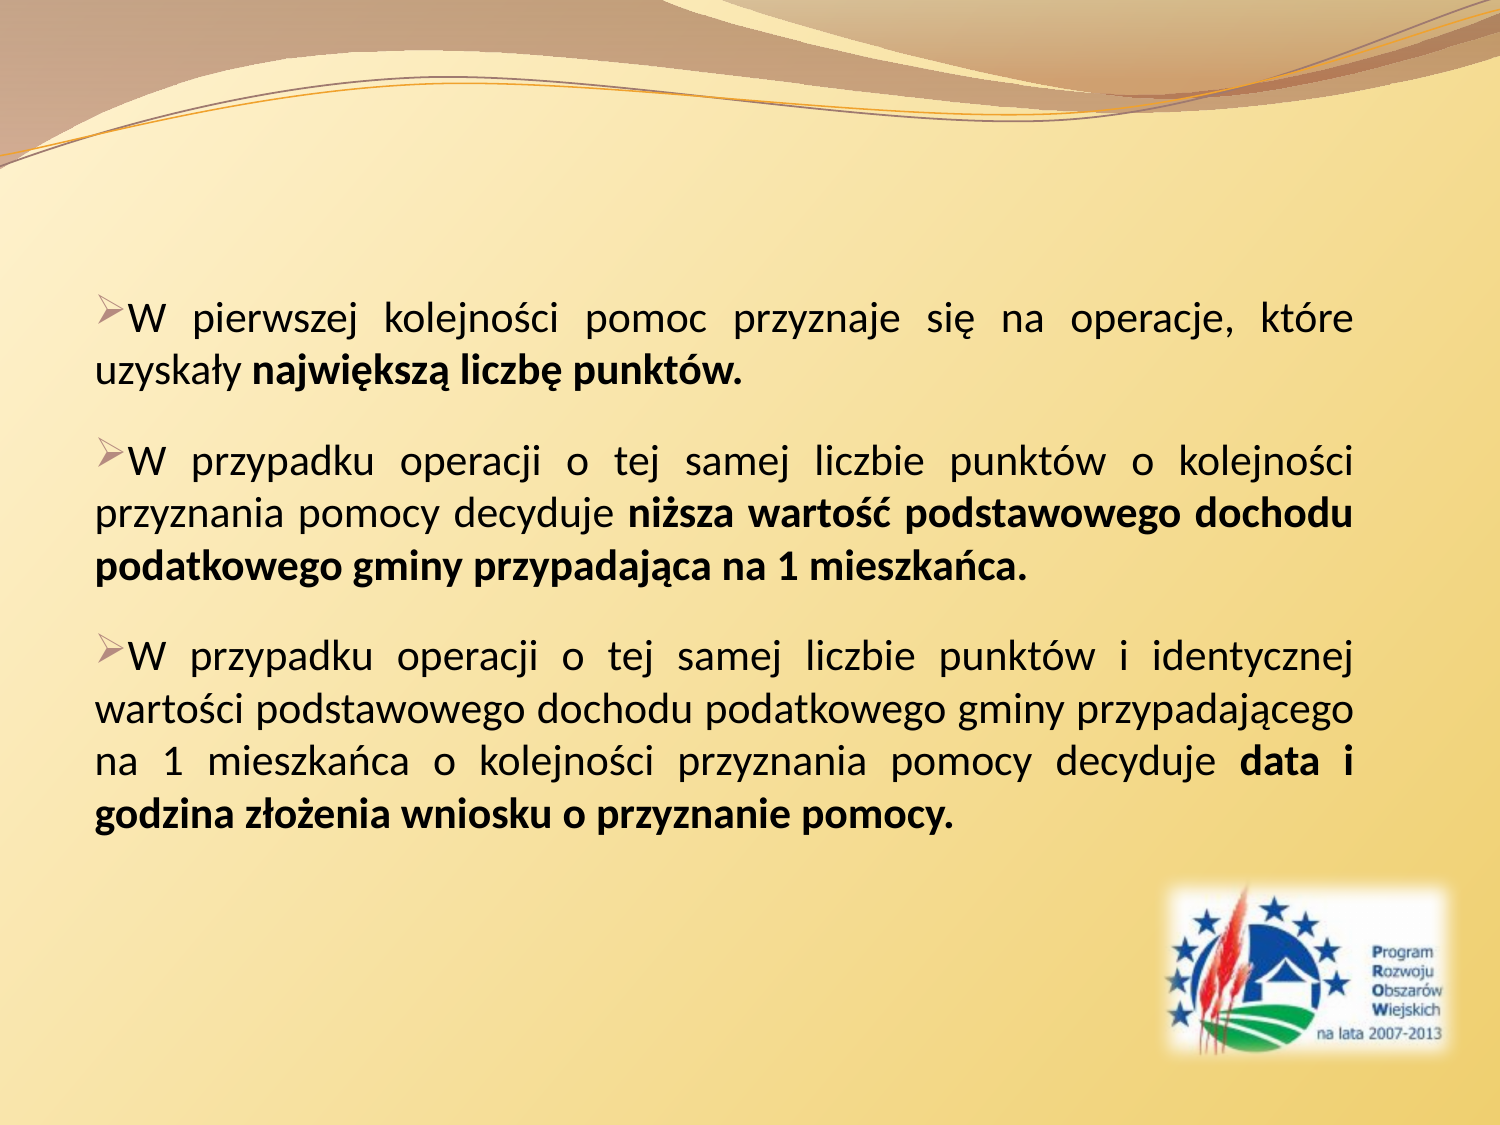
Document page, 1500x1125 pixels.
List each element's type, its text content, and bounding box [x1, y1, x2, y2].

picture [1151, 869, 1465, 1069]
list W pierwszej kolejności pomoc przyznaje się na operacje, które uzyskały największą liczbę punktów. W przypadku operacji o tej samej liczbie punktów o kolejności przyznania pomocy decyduje niższa wartość podstawowego dochodu podatkowego gminy przypadająca na 1 mieszkańca. W przypadku operacji o tej samej liczbie punktów i identycznej wartości podstawowego dochodu podatkowego gminy przypadającego na 1 mieszkańca o kolejności przyznania pomocy decyduje data i godzina złożenia wniosku o przyznanie pomocy. [86, 219, 1363, 941]
